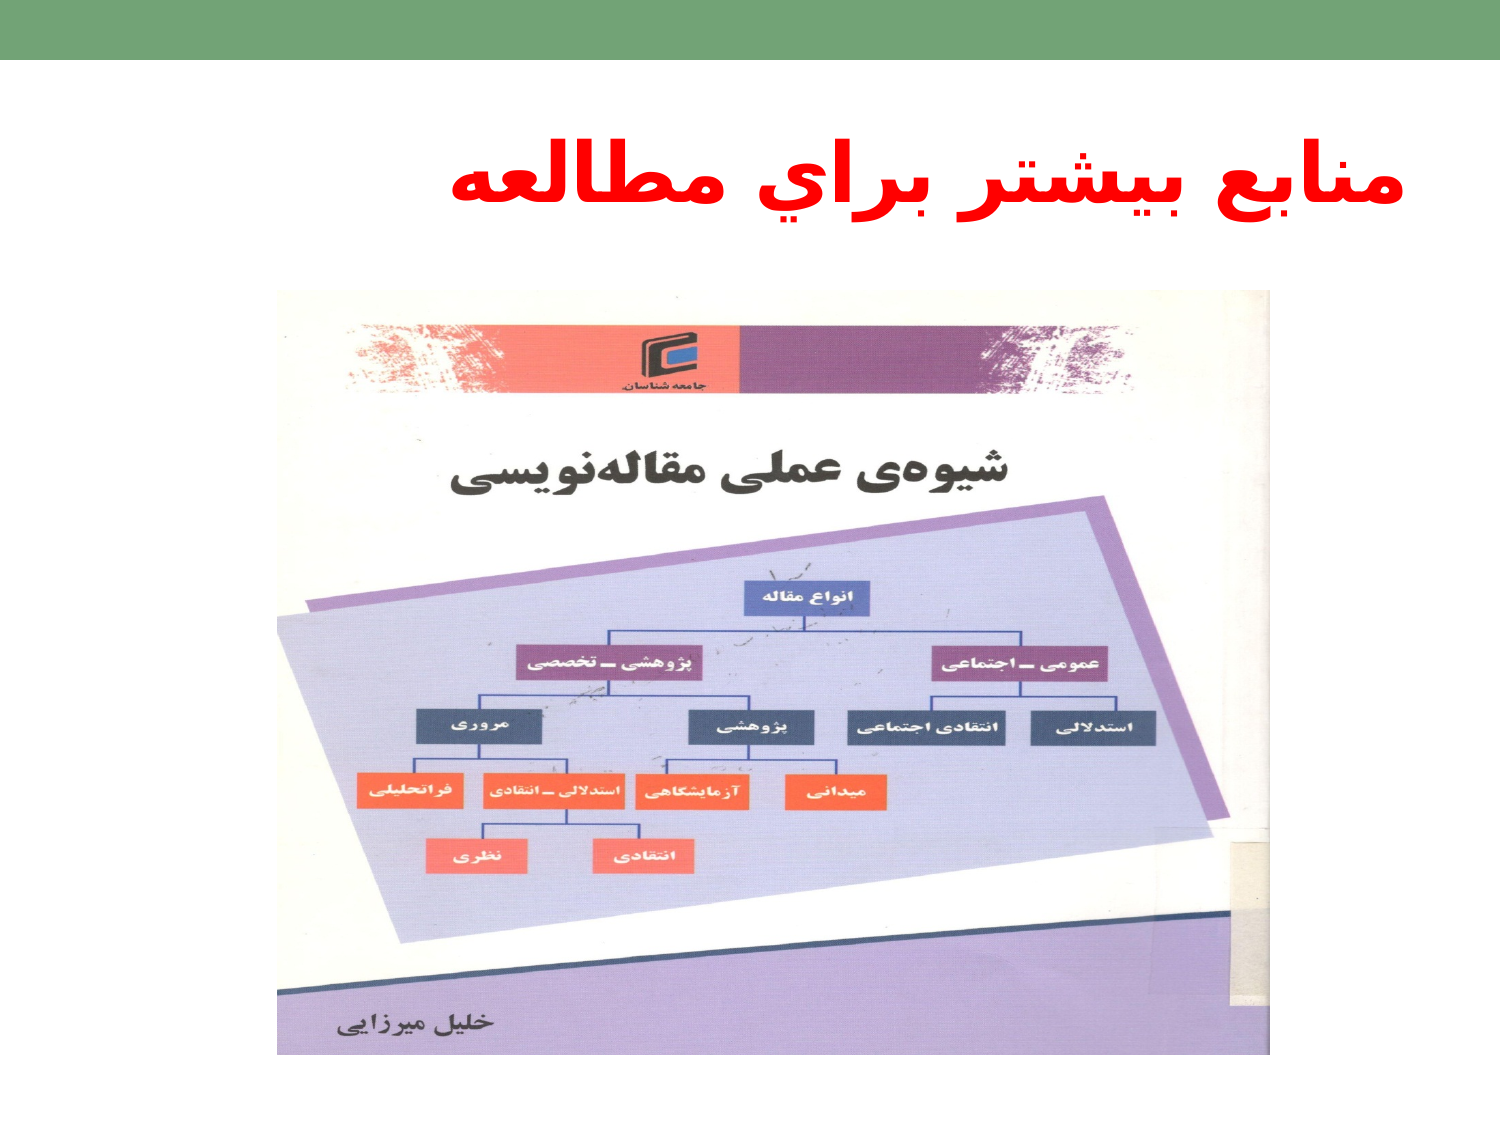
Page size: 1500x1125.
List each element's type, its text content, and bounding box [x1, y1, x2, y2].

title منابع بيشتر براي مطالعه [75, 87, 1425, 250]
picture [277, 290, 1270, 1055]
